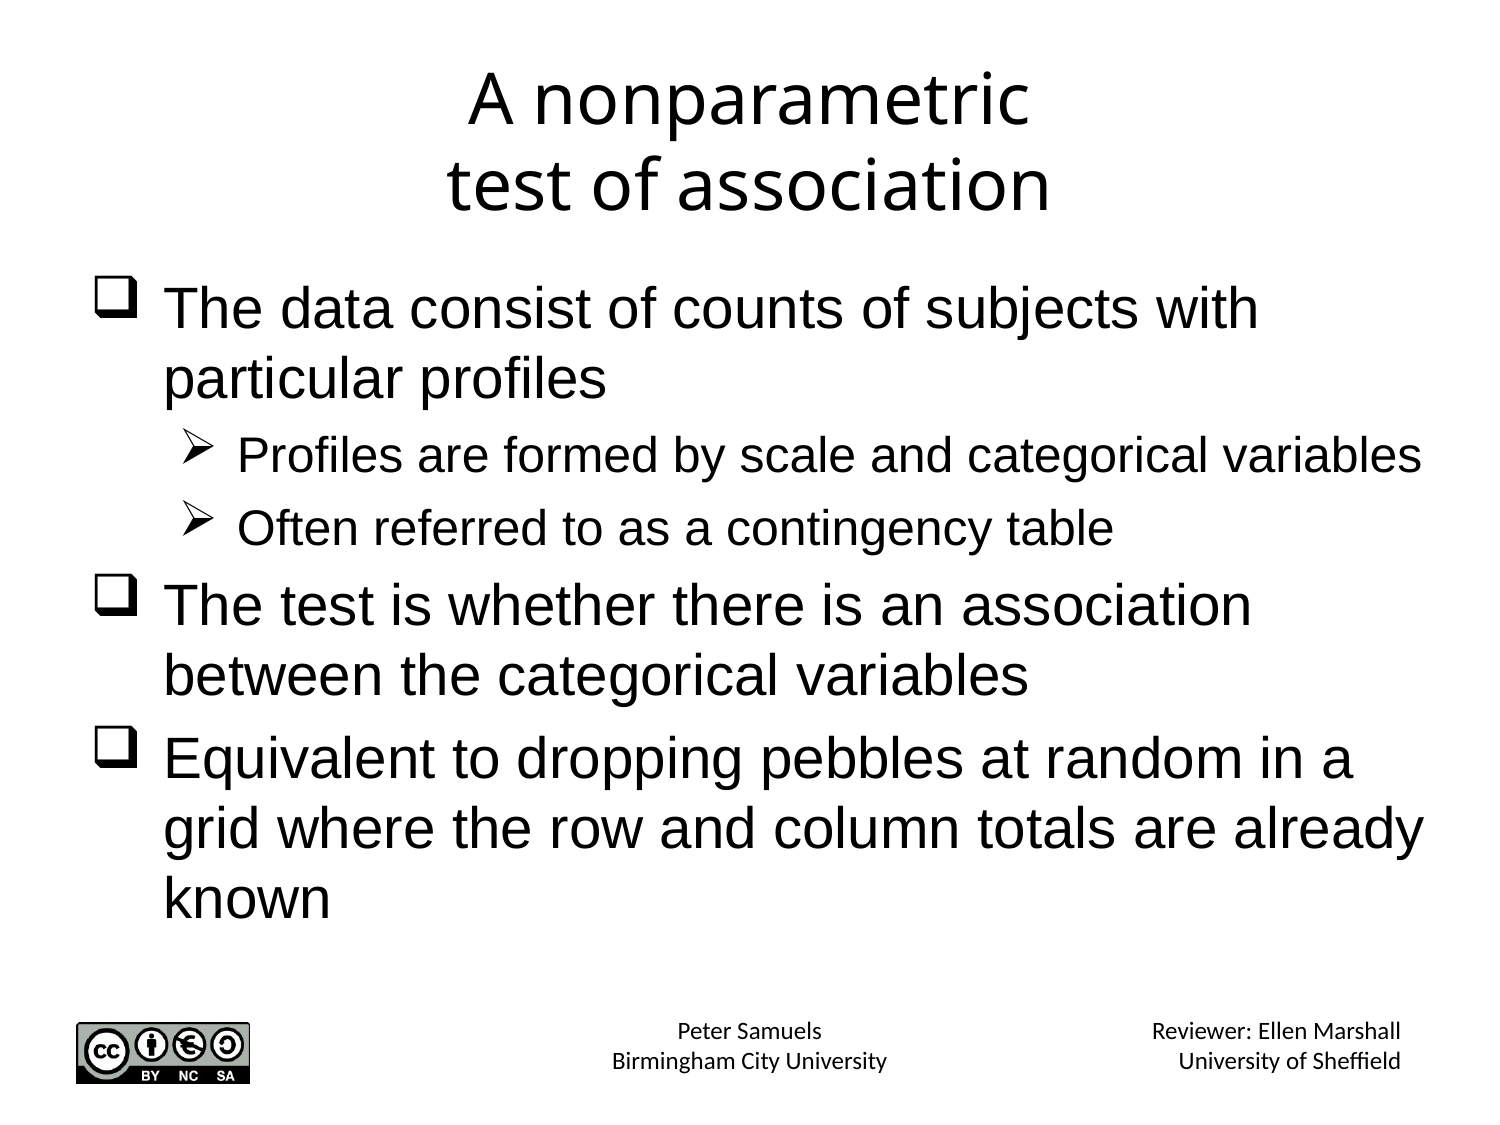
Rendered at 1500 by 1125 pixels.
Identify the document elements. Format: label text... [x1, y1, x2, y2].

picture [76, 1022, 251, 1084]
text_box Peter Samuels Birmingham City University [549, 1007, 951, 1083]
text_box Reviewer: Ellen Marshall University of Sheffield [1038, 1007, 1417, 1083]
title A nonparametric test of association [75, 45, 1425, 233]
list The data consist of counts of subjects with particular profiles Profiles are formed by scale and categorical variables Often referred to as a contingency table The test is whether there is an association between the categorical variables Equivalent to dropping pebbles at random in a grid where the row and column totals are already known [75, 262, 1447, 941]
